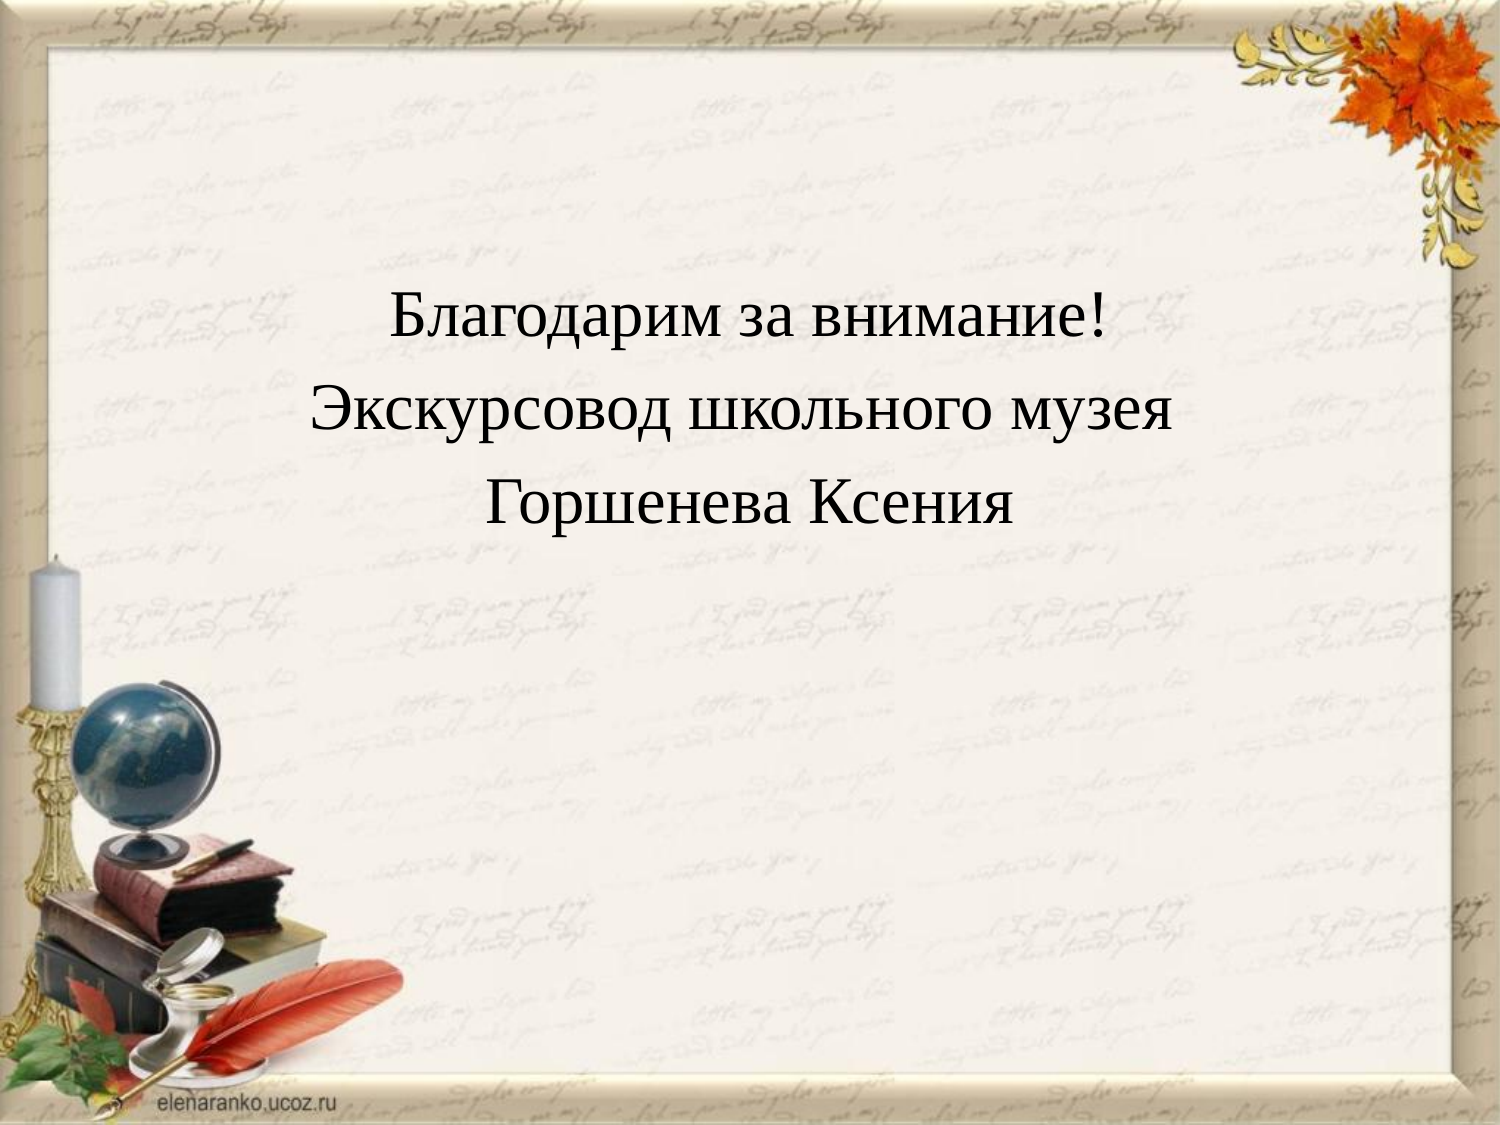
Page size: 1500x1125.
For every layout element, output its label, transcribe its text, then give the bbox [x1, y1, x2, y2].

list Благодарим за внимание! Экскурсовод школьного музея Горшенева Ксения [74, 262, 1426, 1006]
picture [0, 0, 1500, 1125]
